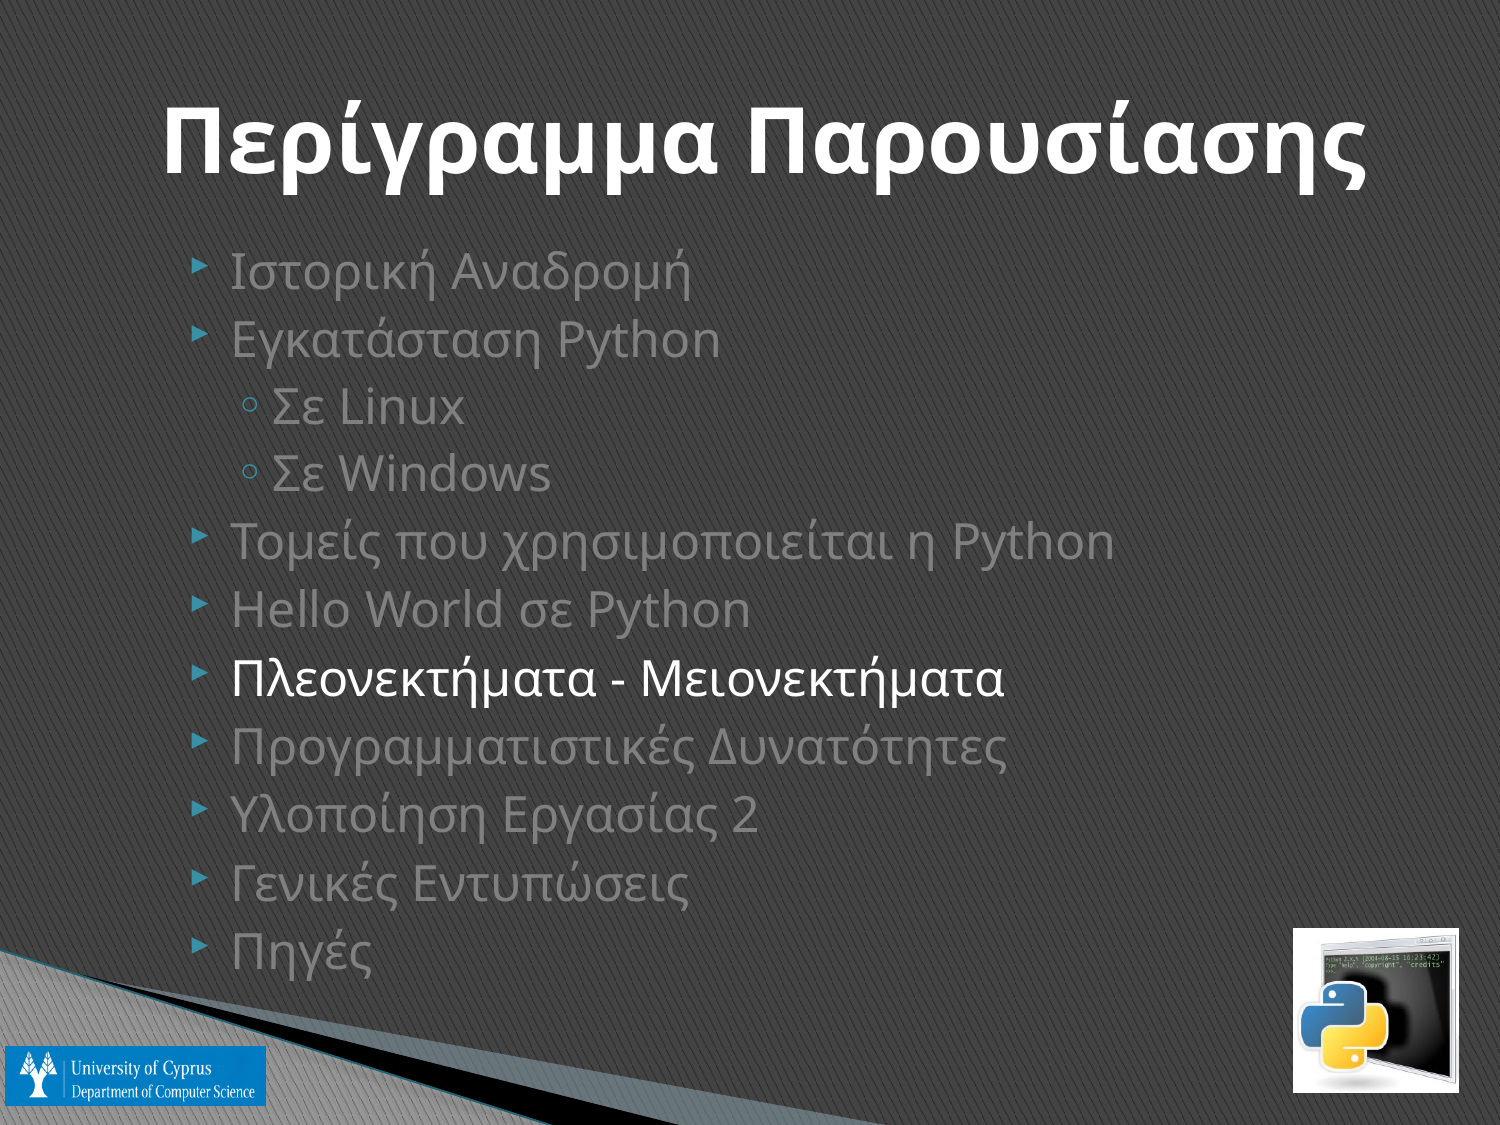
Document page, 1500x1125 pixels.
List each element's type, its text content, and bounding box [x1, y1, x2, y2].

text_box Περίγραμμα Παρουσίασης [88, 42, 1439, 231]
picture [5, 1046, 266, 1107]
picture [1293, 928, 1459, 1093]
text_box Ιστορική Αναδρομή Εγκατάσταση Python Σε Linux Σε Windows Τομείς που χρησιμοποιείται η Python Hello World σε Python Πλεονεκτήματα - Μειονεκτήματα Προγραμματιστικές Δυνατότητες Υλοποίηση Εργασίας 2 Γενικές Εντυπώσεις Πηγές [155, 231, 1500, 975]
